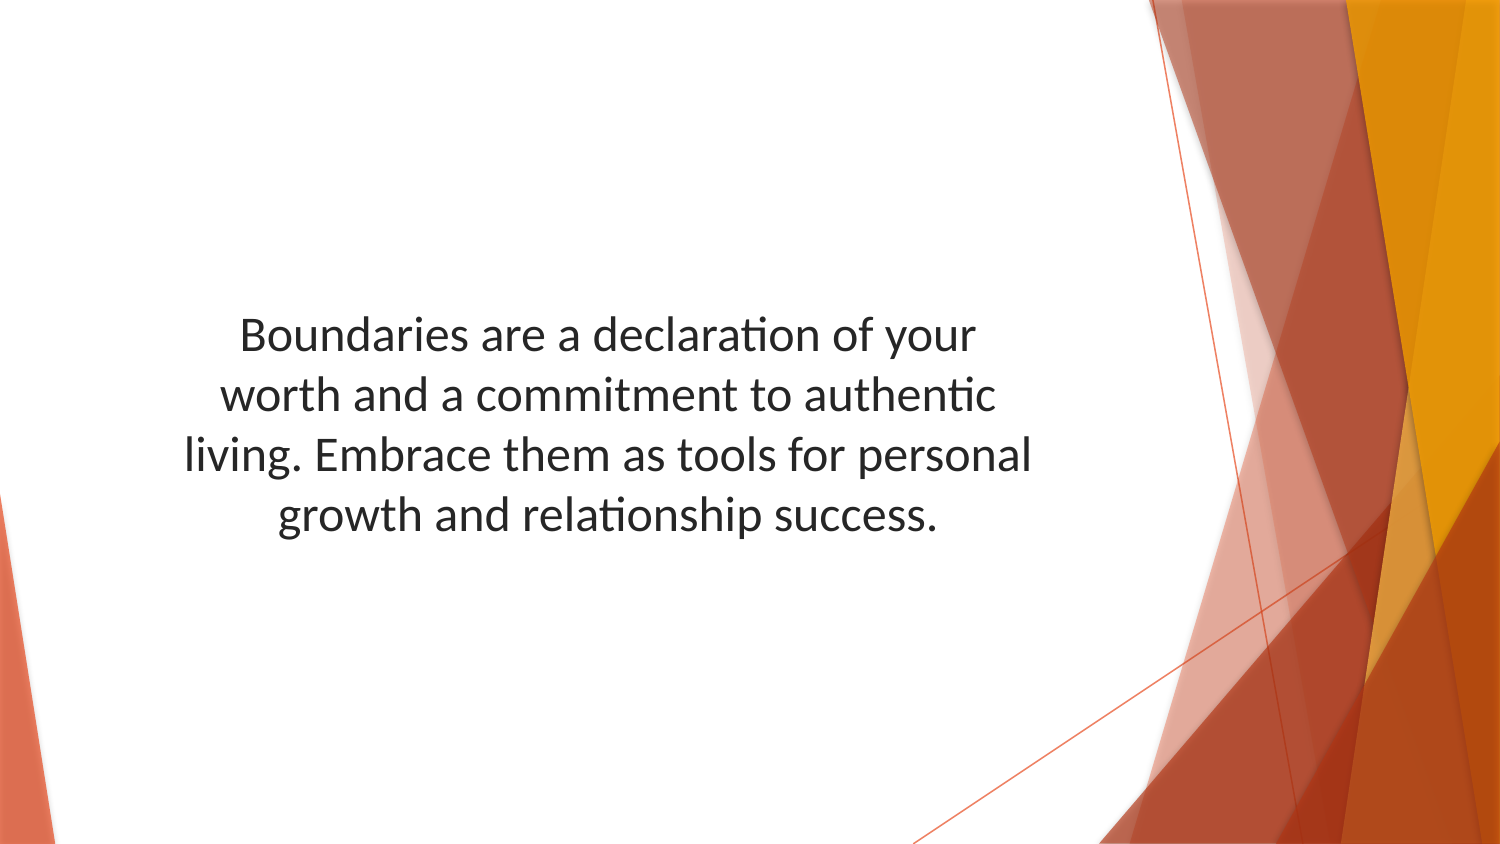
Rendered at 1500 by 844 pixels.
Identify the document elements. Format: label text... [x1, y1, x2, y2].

list Boundaries are a declaration of your worth and a commitment to authentic living. Embrace them as tools for personal growth and relationship success. [159, 114, 1058, 729]
